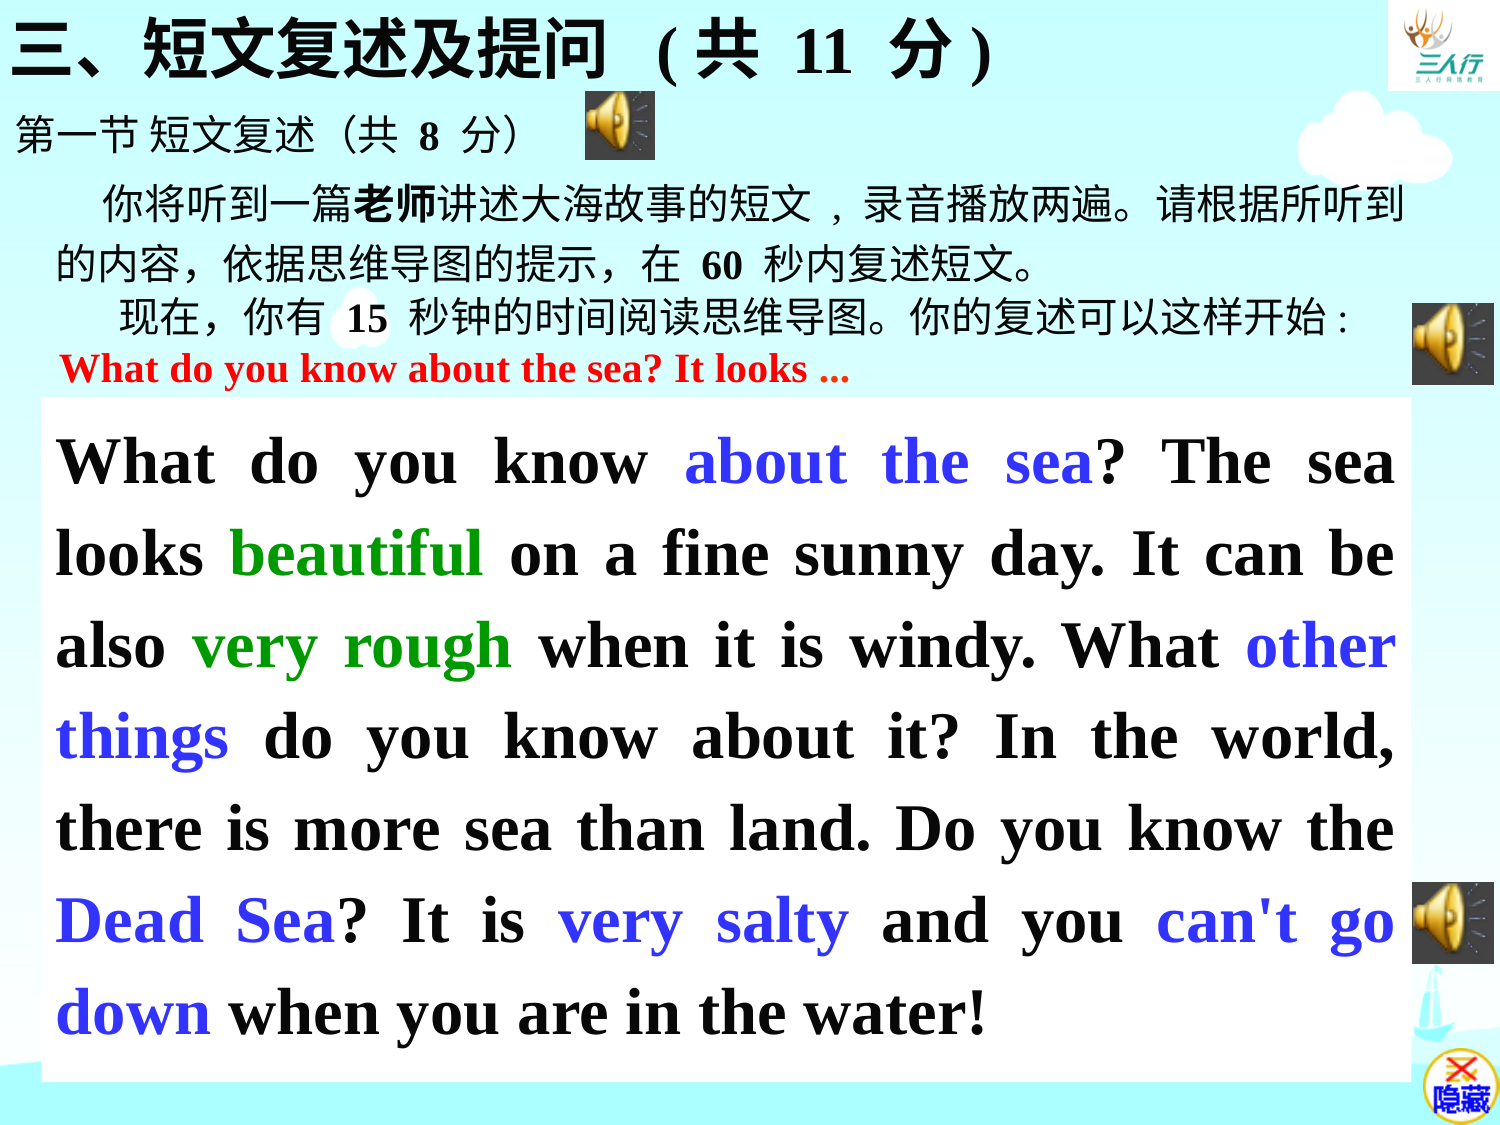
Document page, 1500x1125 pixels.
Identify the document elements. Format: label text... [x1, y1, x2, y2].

picture [123, 408, 1341, 1059]
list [584, 90, 656, 161]
text_box What do you know about the sea? The sea looks beautiful on a fine sunny day. It can be also very rough when it is windy. What other things do you know about it? In the world, there is more sea than land. Do you know the Dead Sea? It is very salty and you can't go down when you are in the water! [41, 397, 1412, 1083]
text_box 第一节 短文复述（共 8 分） [0, 101, 603, 173]
text_box 现在，你有 15 秒钟的时间阅读思维导图。你的复述可以这样开始: What do you know about the sea? It looks ... [58, 296, 1353, 391]
picture [1387, 0, 1500, 91]
picture [1411, 302, 1495, 386]
picture [1411, 881, 1495, 965]
text_box 你将听到一篇老师讲述大海故事的短文 , 录音播放两遍。请根据所听到的内容，依据思维导图的提示，在 60 秒内复述短文。 [41, 160, 1447, 296]
text_box 三、短文复述及提问 (共 11 分) [8, 7, 1084, 79]
picture [1423, 1048, 1500, 1125]
